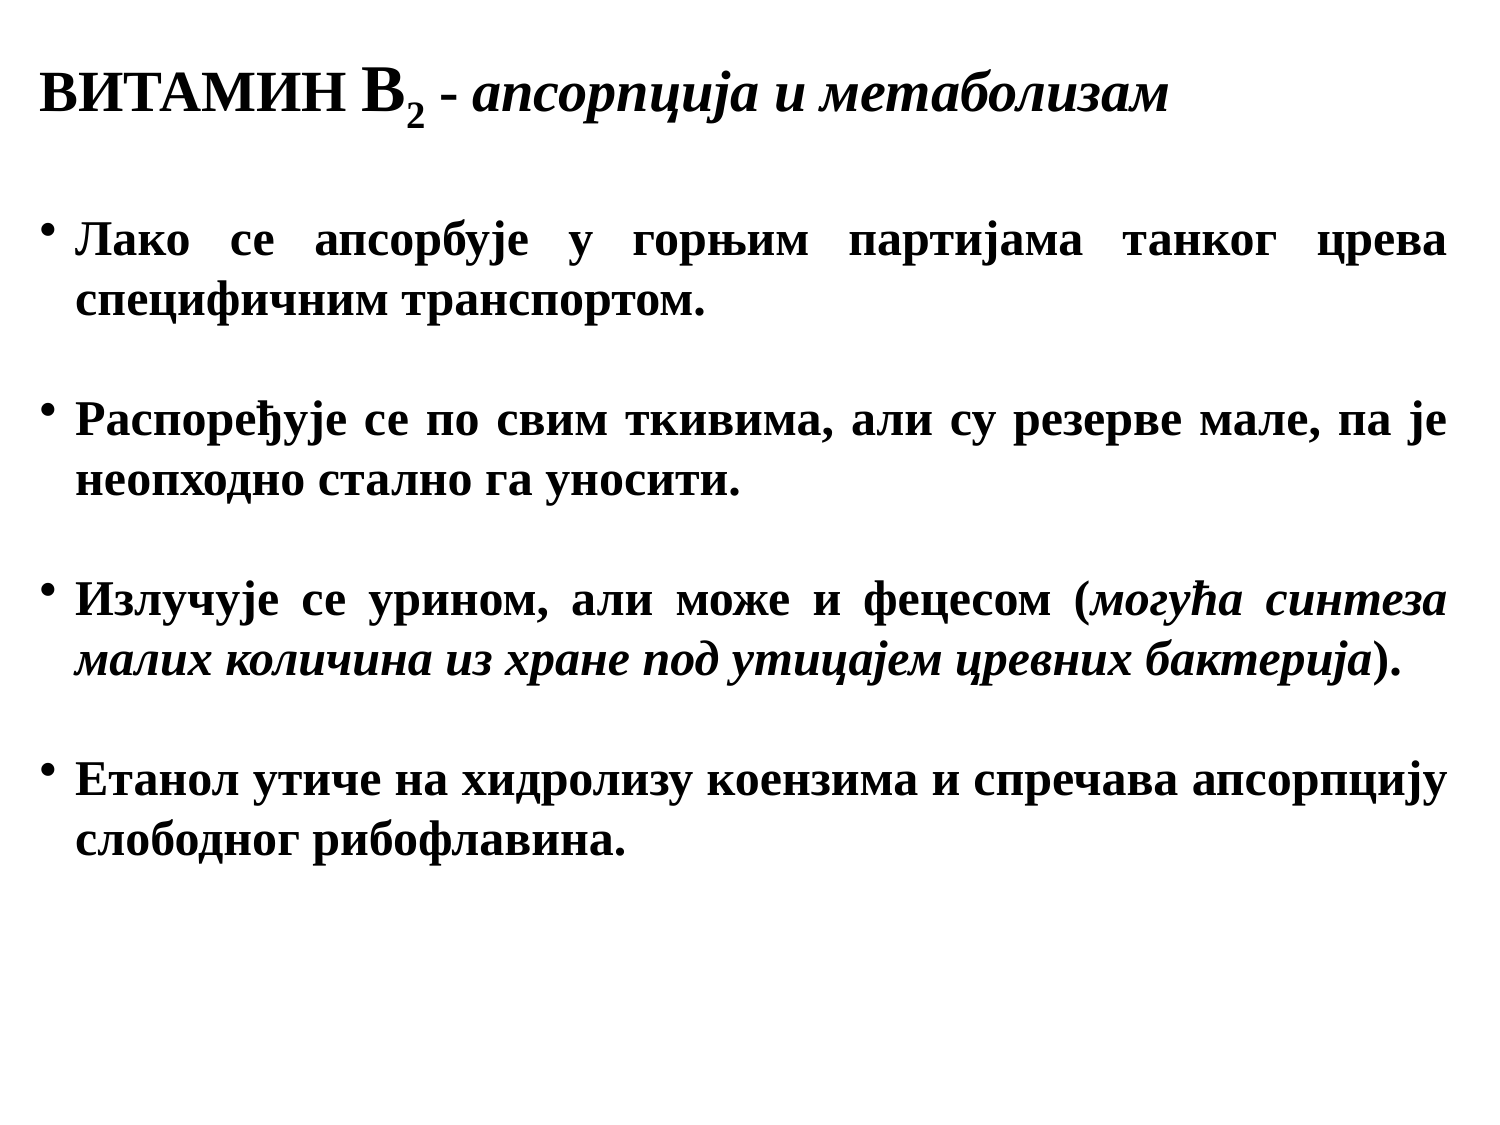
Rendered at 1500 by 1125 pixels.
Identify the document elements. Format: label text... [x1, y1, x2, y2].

text_box ВИТАМИН B2 - апсорпција и метаболизам Лако се апсорбује у горњим партијама танког црева специфичним транспортом. Распоређује се по свим ткивима, али су резерве мале, па је неопходно стално га уносити. Излучује се урином, али може и фецесом (могућа синтеза малих количина из хране под утицајем цревних бактерија). Етанол утиче на хидролизу коензима и спречава апсорпцију слободног рибофлавина. [24, 37, 1463, 874]
